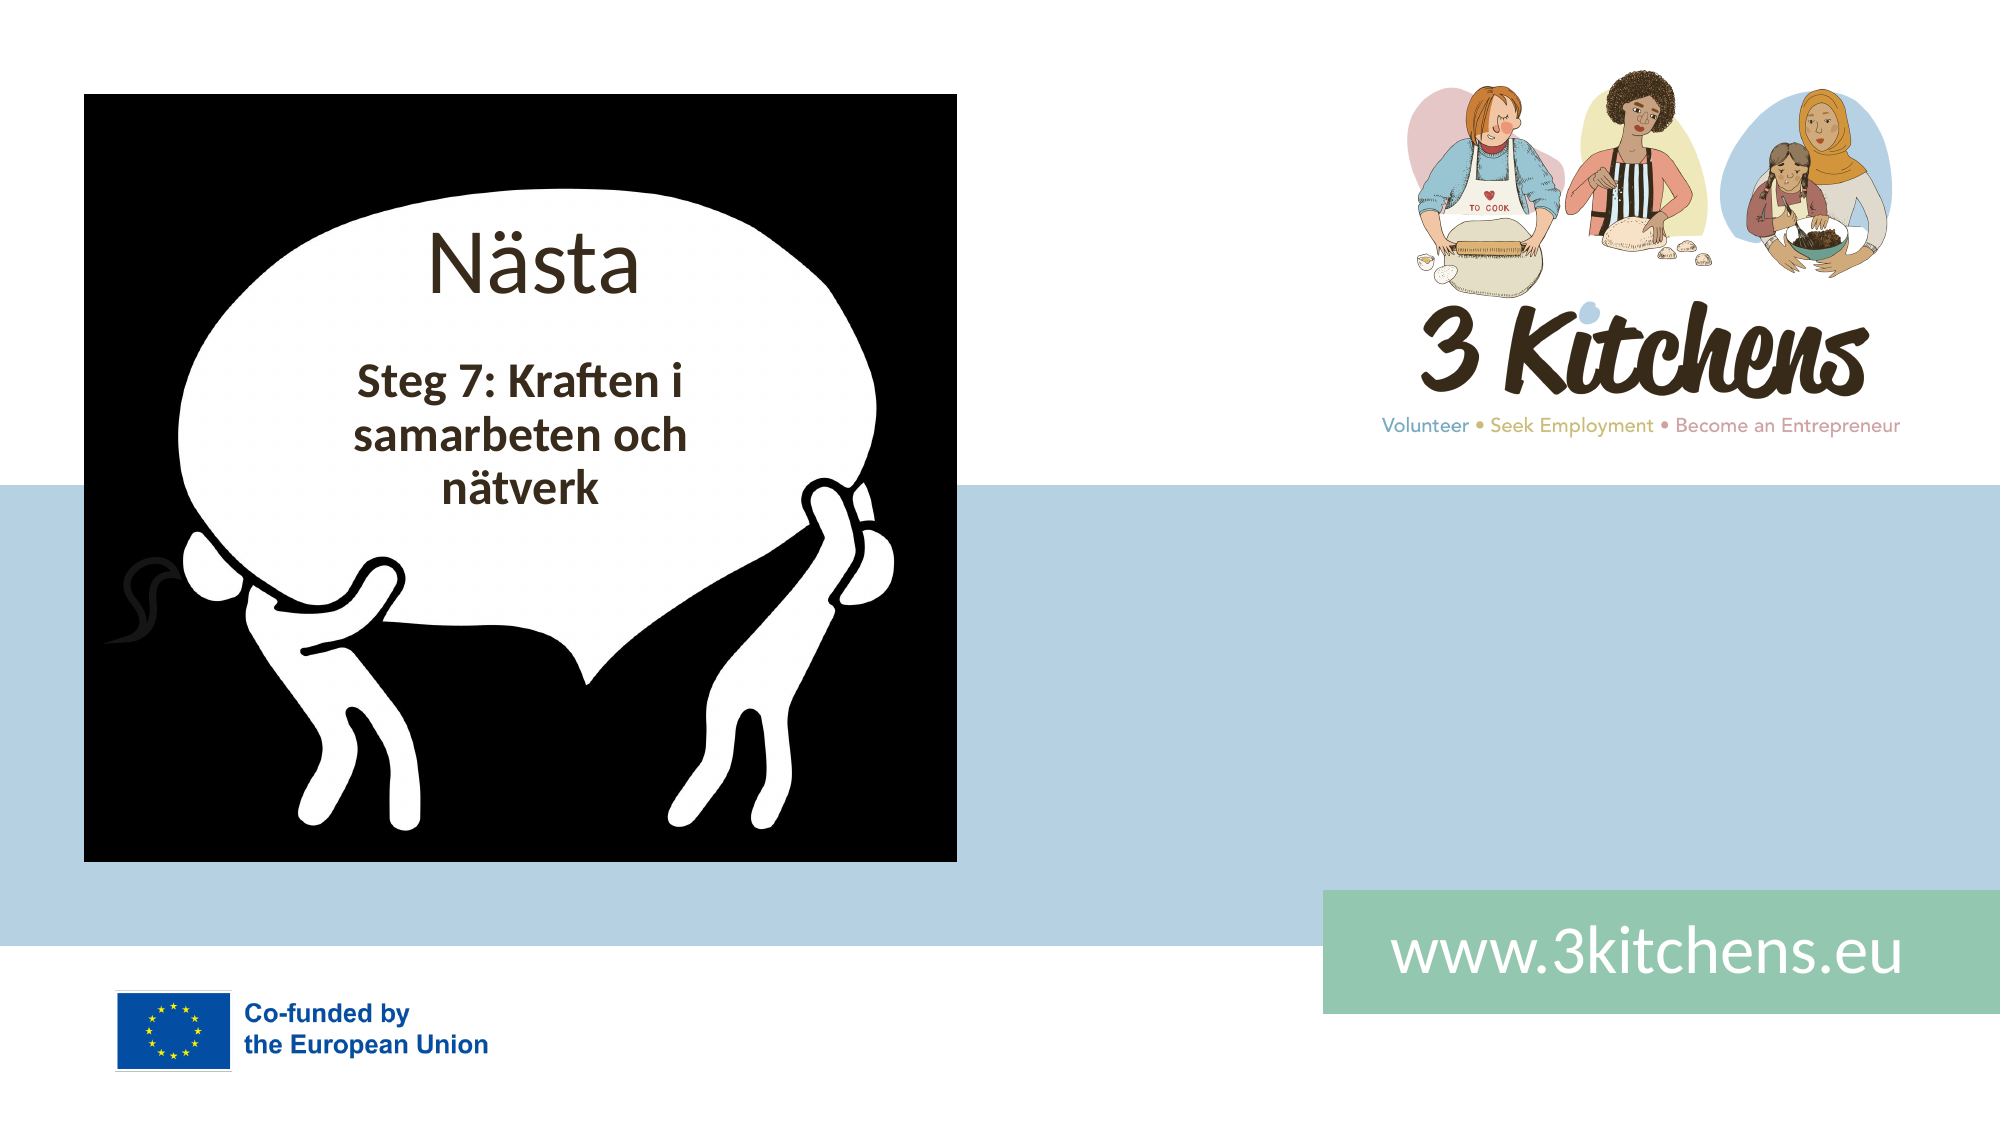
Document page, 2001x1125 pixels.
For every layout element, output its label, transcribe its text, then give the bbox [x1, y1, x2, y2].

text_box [84, 94, 957, 862]
picture [112, 988, 516, 1074]
list www.3kitchens.eu​​ [1323, 891, 1921, 1012]
picture [1349, 23, 1957, 462]
text_box [1244, 442, 1769, 563]
